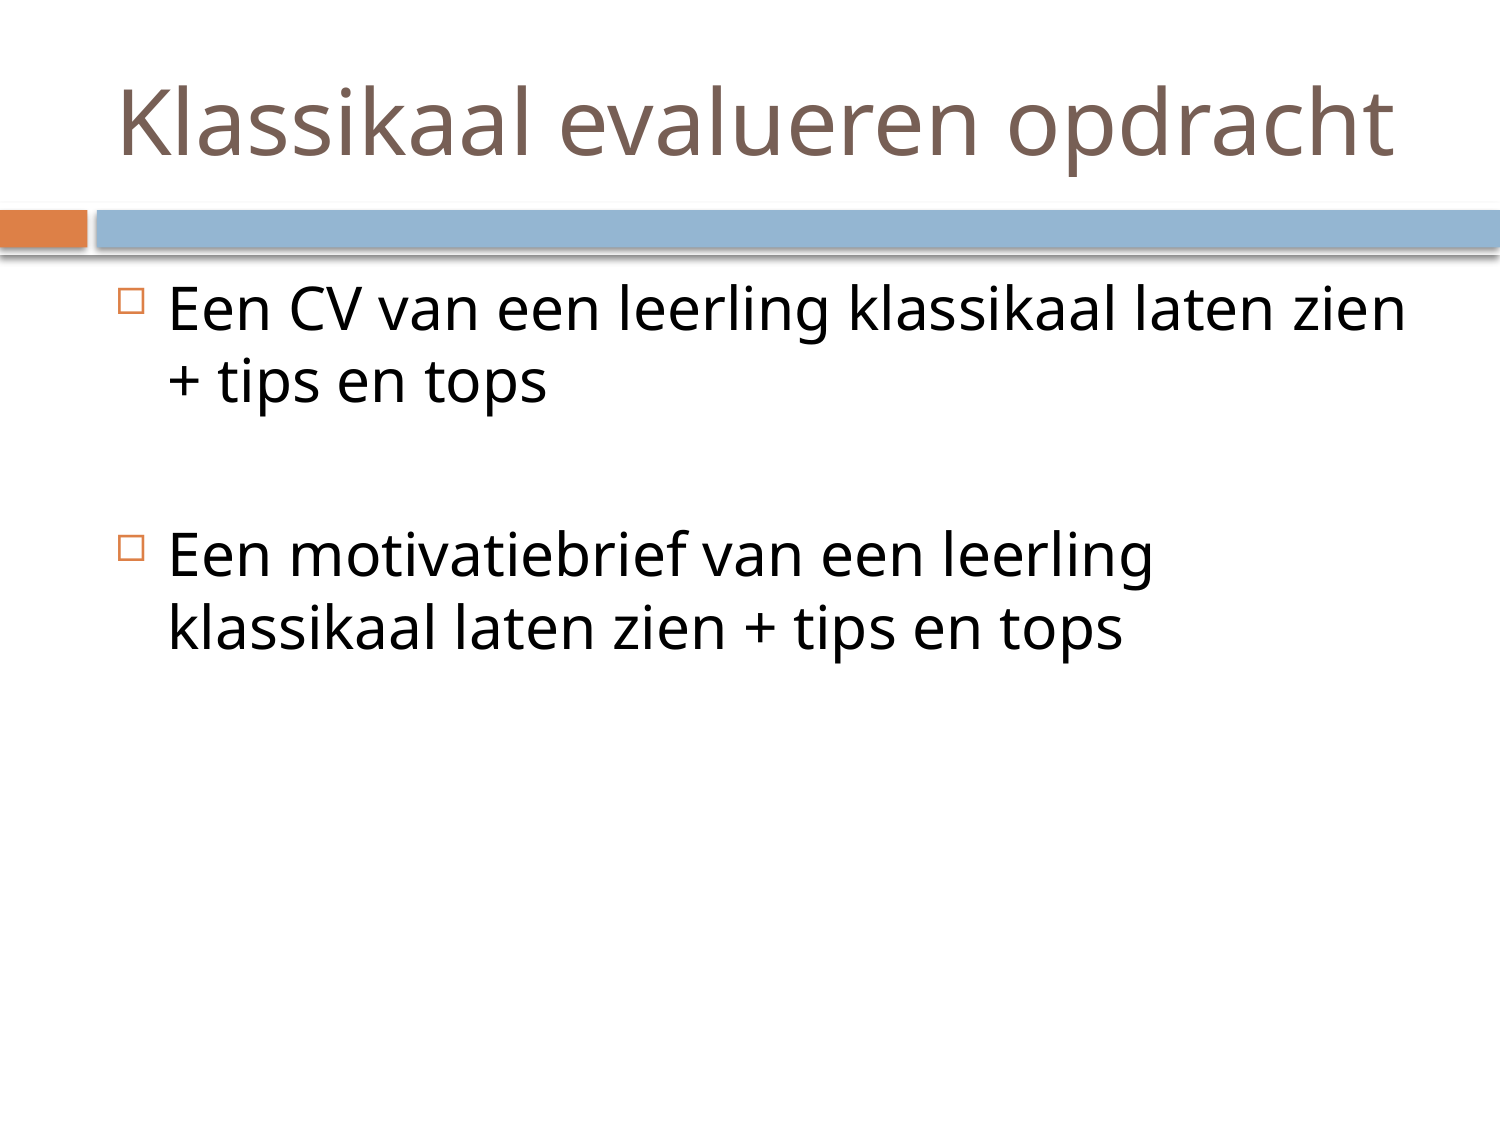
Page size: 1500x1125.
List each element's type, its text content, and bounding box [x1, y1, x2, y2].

title Klassikaal evalueren opdracht [100, 37, 1438, 200]
list Een CV van een leerling klassikaal laten zien + tips en tops Een motivatiebrief van een leerling klassikaal laten zien + tips en tops [100, 262, 1438, 1000]
